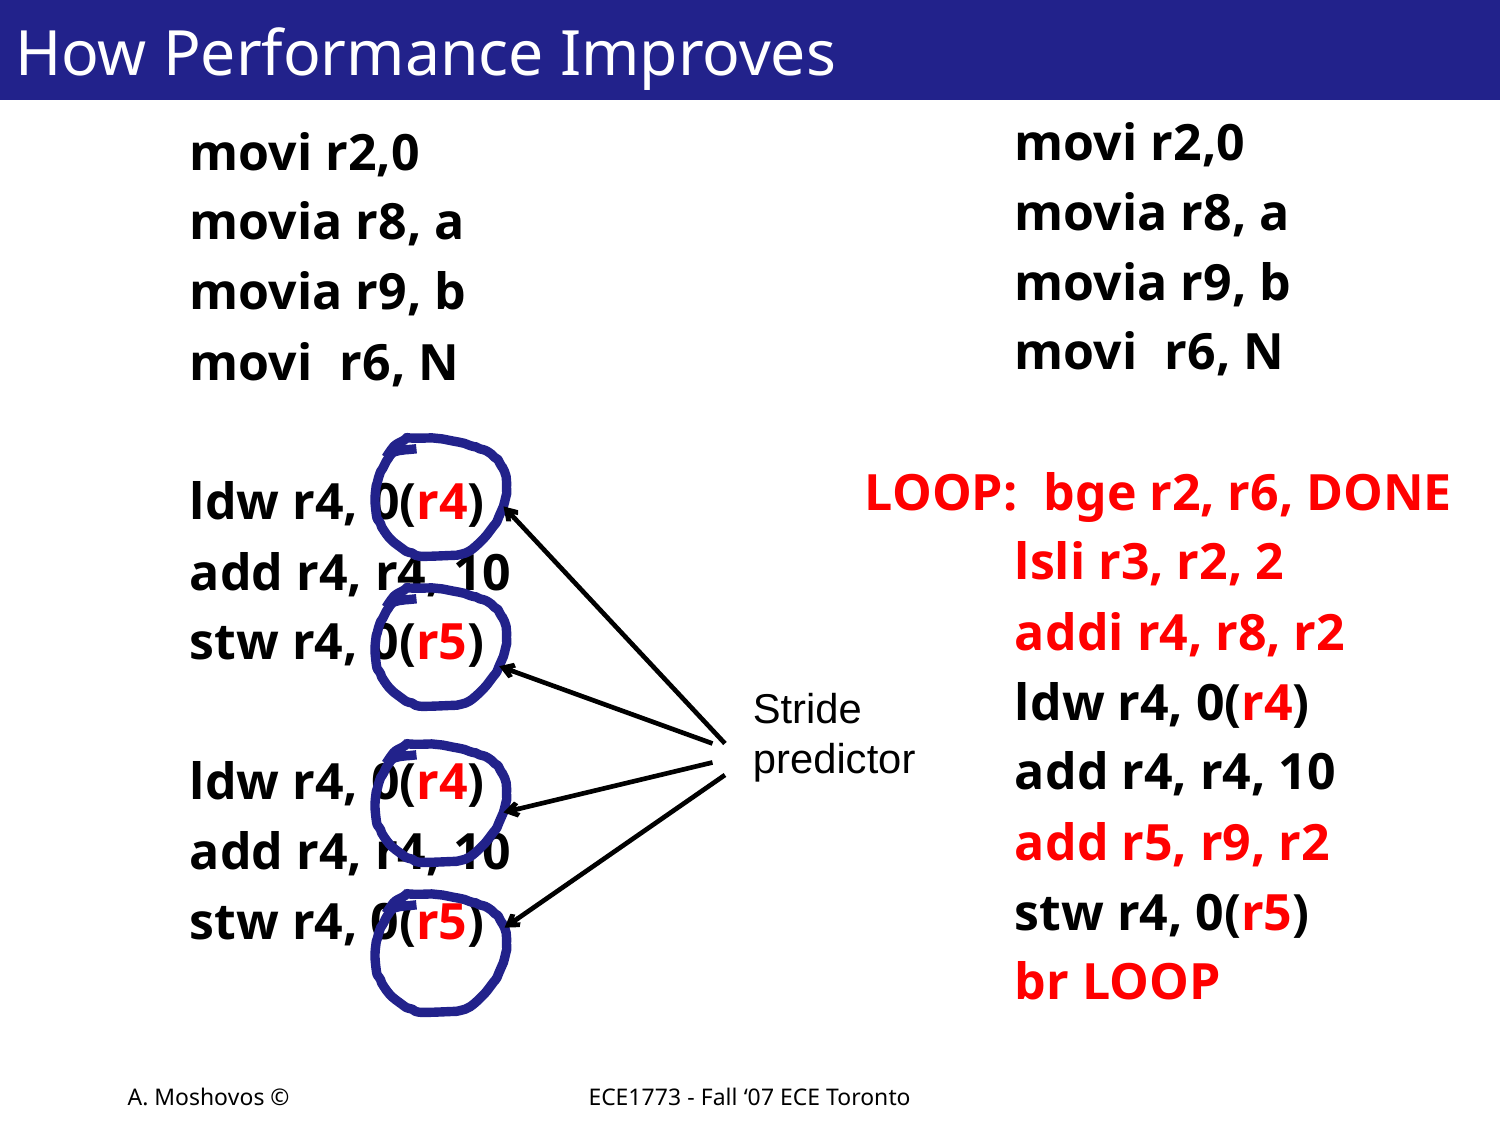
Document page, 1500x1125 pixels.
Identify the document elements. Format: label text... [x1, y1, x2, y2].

text_box [374, 437, 507, 557]
text_box Stride predictor [738, 674, 931, 790]
slide_number A. Moshovos © [112, 1074, 426, 1125]
text_box movi r2,0 movia r8, a movia r9, b movi r6, N LOOP: bge r2, r6, DONE lsli r3, r2, 2 addi r4, r8, r2 ldw r4, 0(r4) add r4, r4, 10 add r5, r9, r2 stw r4, 0(r5) br LOOP [849, 102, 1500, 1066]
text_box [503, 506, 726, 744]
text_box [503, 762, 713, 774]
title How Performance Improves [0, 0, 1500, 101]
list movi r2,0 movia r8, a movia r9, b movi r6, N ldw r4, 0(r4) add r4, r4, 10 stw r4, 0(r5) ldw r4, 0(r4) add r4, r4, 10 stw r4, 0(r5) [24, 112, 813, 1076]
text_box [498, 665, 713, 744]
text_box [374, 743, 499, 863]
text_box [374, 587, 498, 707]
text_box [504, 774, 726, 928]
text_box [374, 893, 507, 1013]
footer ECE1773 - Fall ‘07 ECE Toronto [487, 1074, 1013, 1125]
